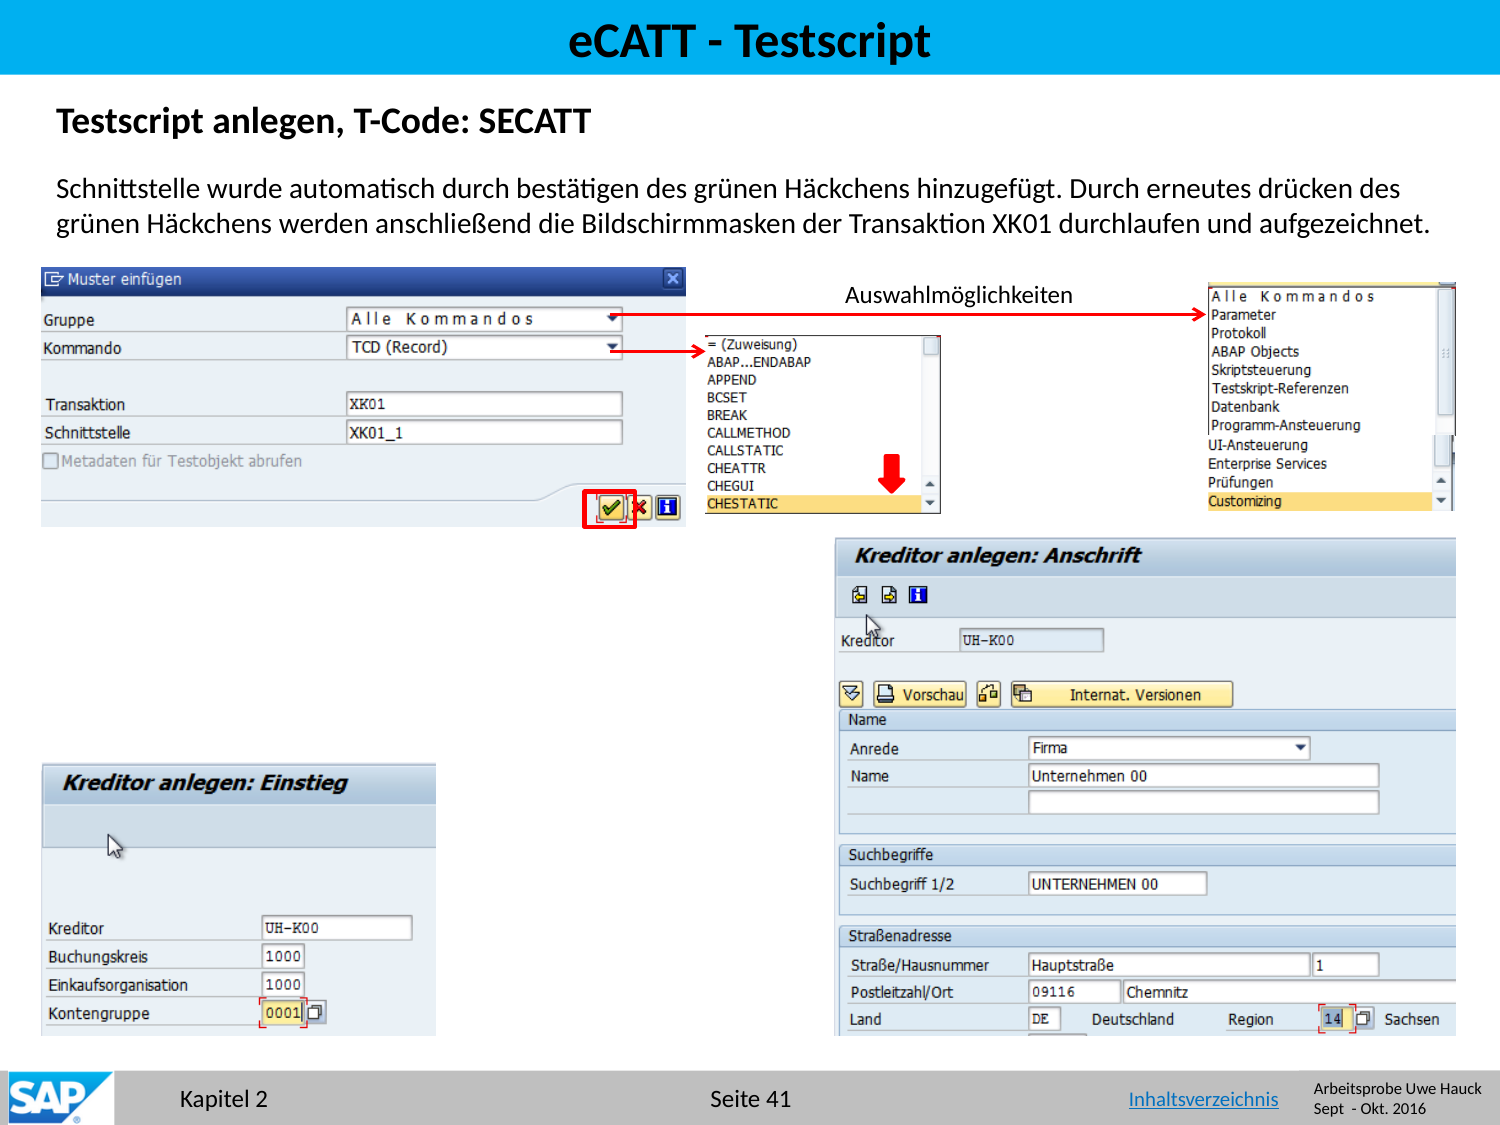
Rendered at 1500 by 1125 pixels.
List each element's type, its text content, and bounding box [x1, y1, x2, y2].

picture [834, 536, 1456, 1036]
picture [41, 762, 436, 1036]
picture [1205, 281, 1456, 511]
text_box [0, 1070, 6, 1125]
text_box Inhaltsverzeichnis [1106, 1078, 1299, 1118]
text_box Auswahlmöglichkeiten [830, 271, 1150, 313]
picture [705, 335, 942, 514]
text_box Arbeitsprobe Uwe Hauck Sept - Okt. 2016 [1299, 1070, 1500, 1125]
picture [7, 1070, 115, 1125]
text_box Kapitel 2 Seite 41 [165, 1075, 1105, 1120]
text_box Testscript anlegen, T-Code: SECATT [41, 88, 1168, 149]
text_box Schnittstelle wurde automatisch durch bestätigen des grünen Häckchens hinzugefügt. Durch erneutes drücken des grünen Häckchens werden anschließend die Bildschirmmasken der Transaktion XK01 durchlaufen und aufgezeichnet. [41, 162, 1471, 247]
text_box [115, 1070, 1299, 1125]
text_box eCATT - Testscript [0, 0, 1500, 75]
picture [41, 266, 686, 528]
